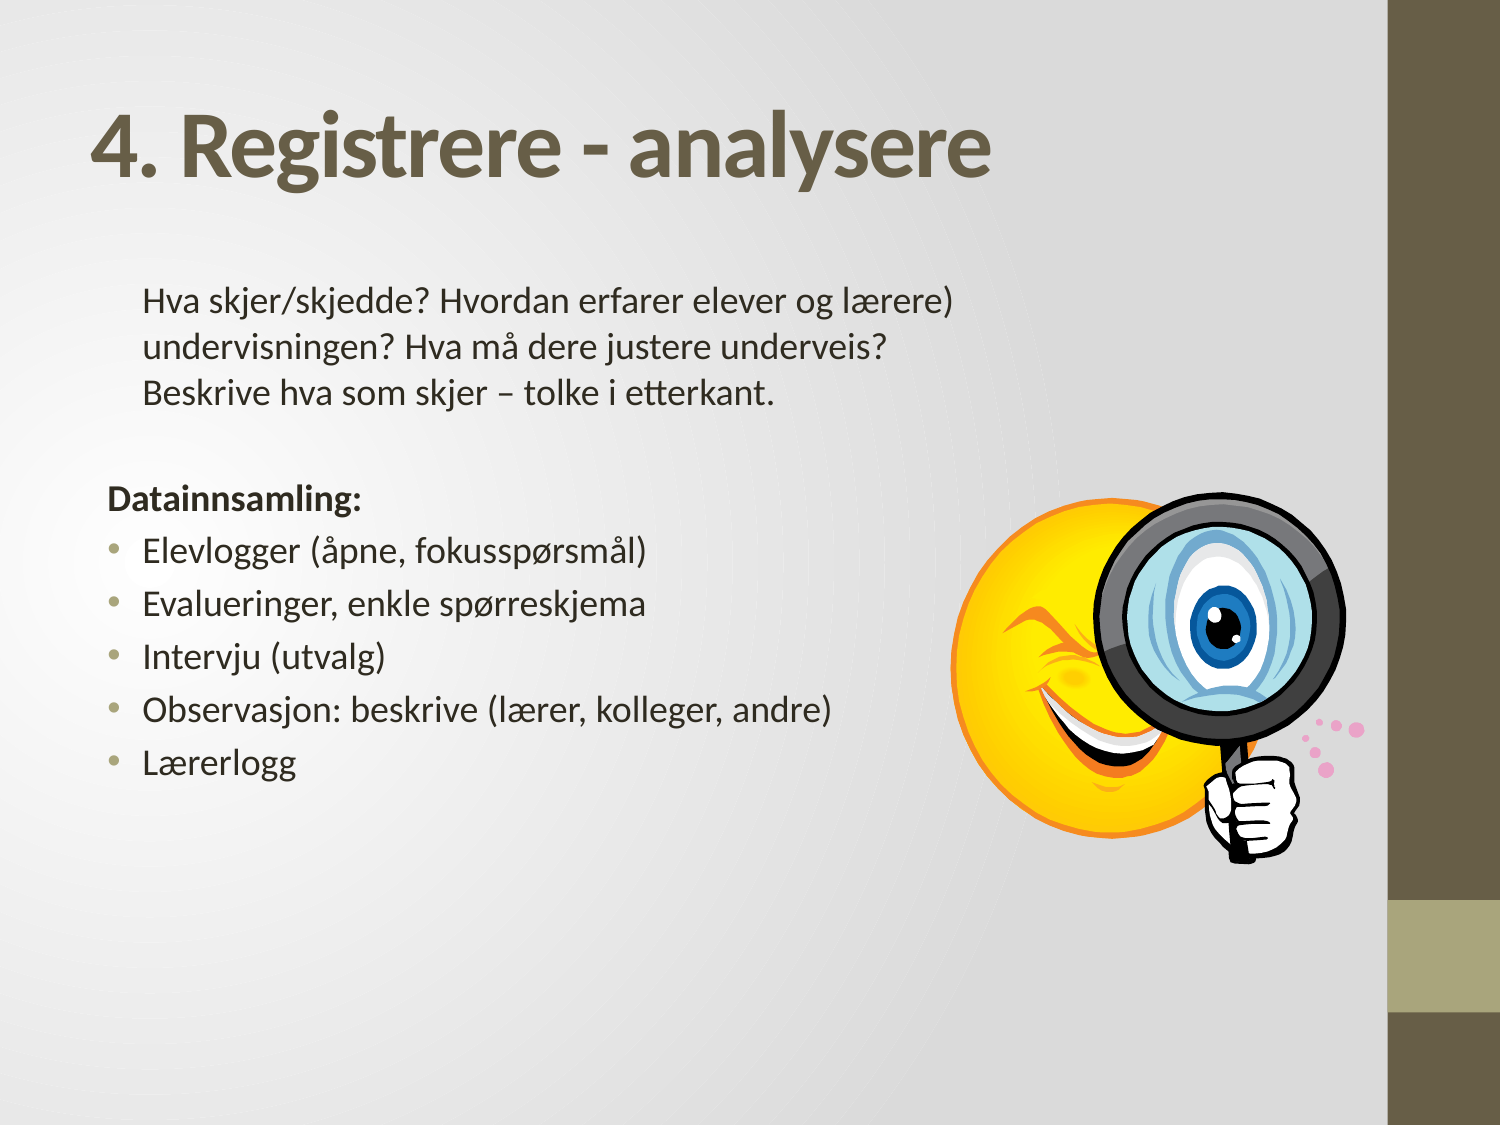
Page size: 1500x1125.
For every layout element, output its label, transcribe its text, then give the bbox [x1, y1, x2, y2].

title 4. Registrere - analysere [75, 45, 1325, 233]
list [950, 491, 1365, 865]
list Hva skjer/skjedde? Hvordan erfarer elever og lærere) undervisningen? Hva må dere justere underveis? Beskrive hva som skjer – tolke i etterkant. Datainnsamling: Elevlogger (åpne, fokusspørsmål) Evalueringer, enkle spørreskjema Intervju (utvalg) Observasjon: beskrive (lærer, kolleger, andre) Lærerlogg [75, 262, 985, 1005]
